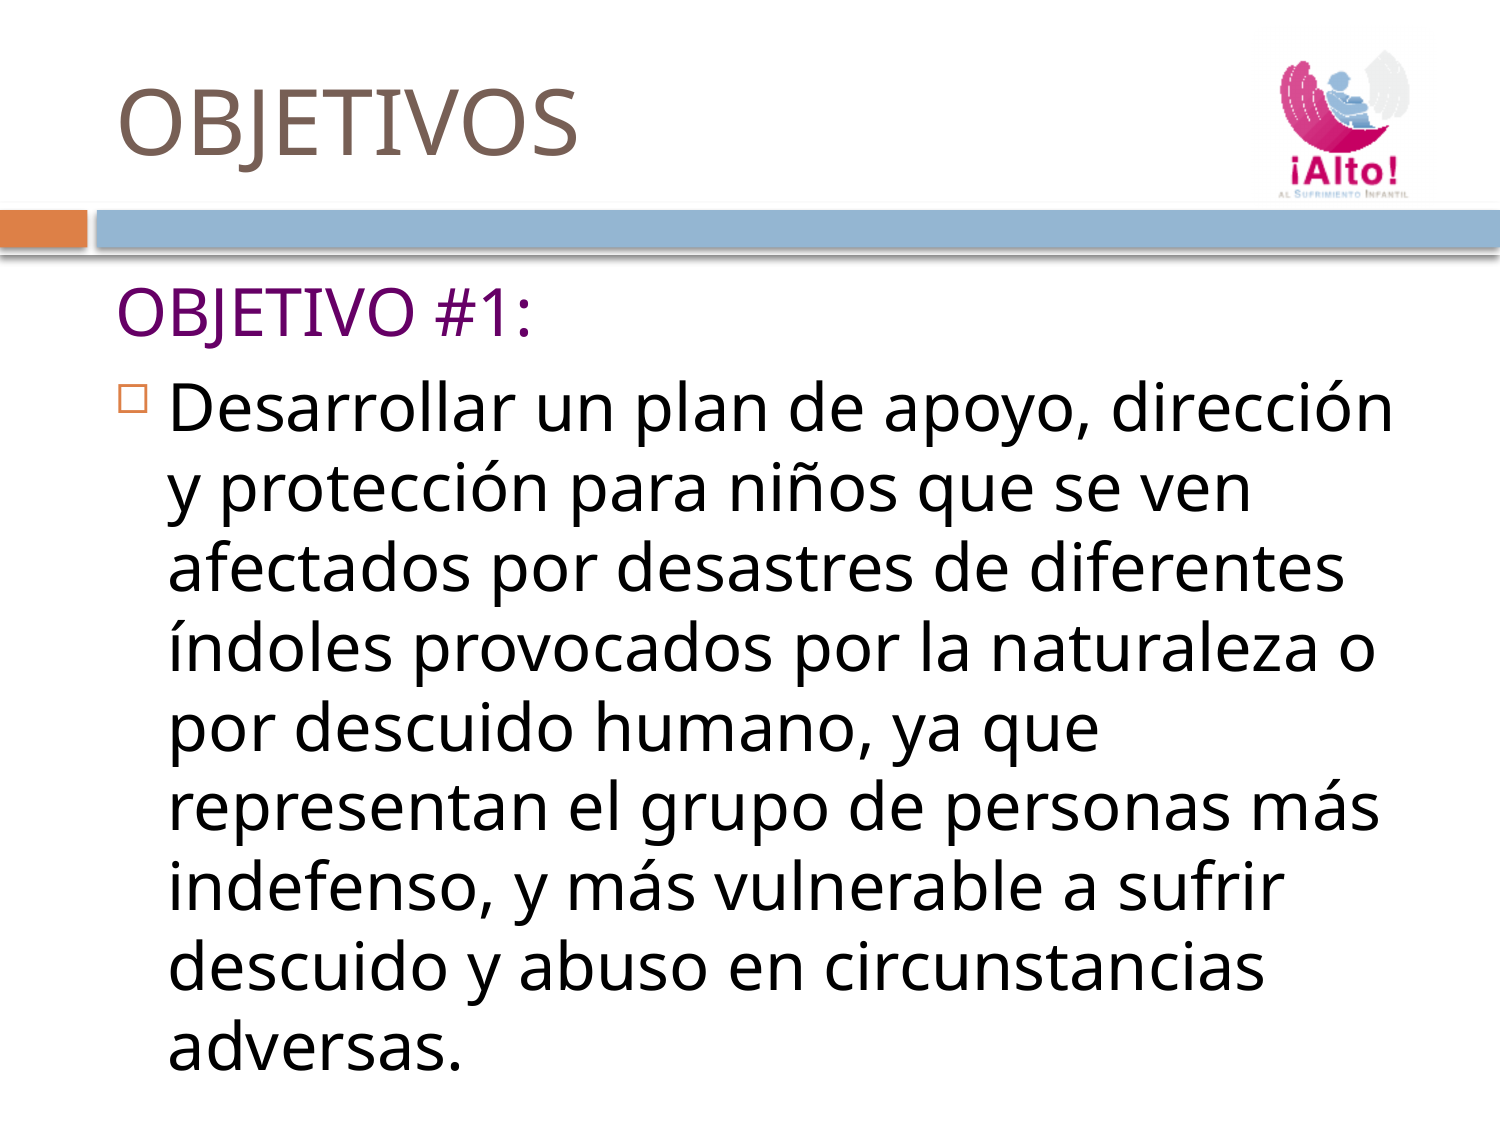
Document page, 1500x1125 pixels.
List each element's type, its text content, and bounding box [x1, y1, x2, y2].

picture [1249, 24, 1438, 213]
list OBJETIVO #1: Desarrollar un plan de apoyo, dirección y protección para niños que se ven afectados por desastres de diferentes índoles provocados por la naturaleza o por descuido humano, ya que representan el grupo de personas más indefenso, y más vulnerable a sufrir descuido y abuso en circunstancias adversas. [100, 262, 1438, 1000]
title OBJETIVOS [100, 37, 1243, 200]
